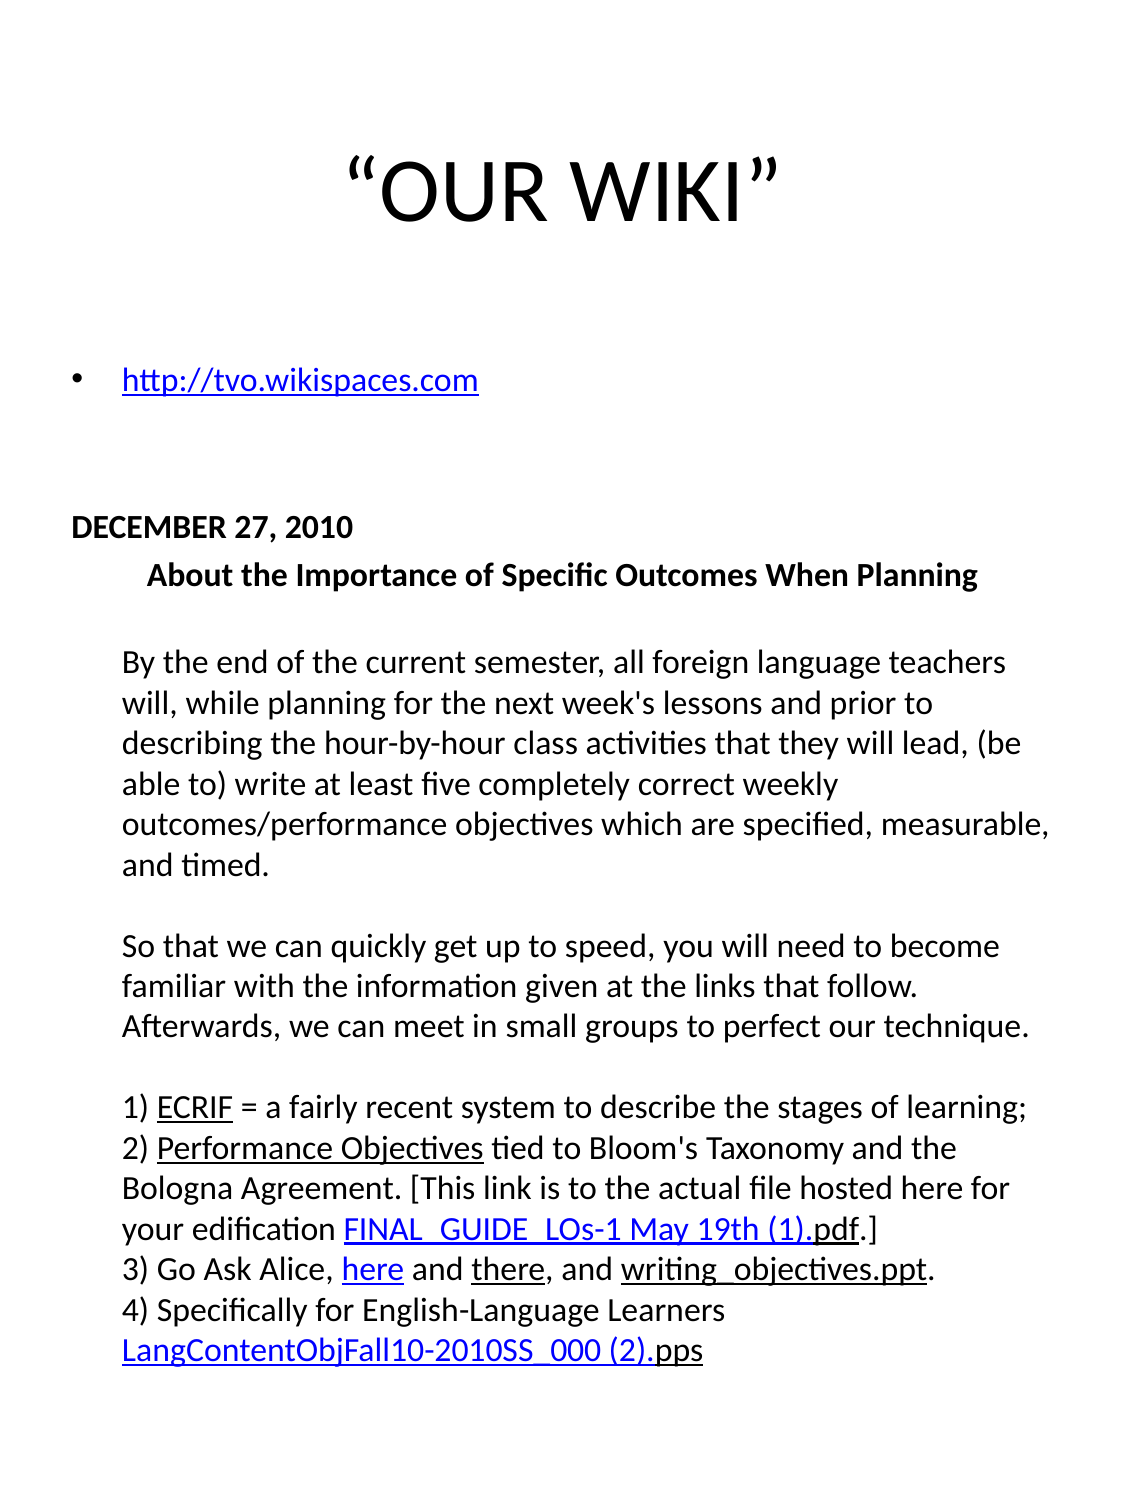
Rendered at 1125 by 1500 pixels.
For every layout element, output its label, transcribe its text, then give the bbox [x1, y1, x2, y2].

list http://tvo.wikispaces.com DECEMBER 27, 2010 About the Importance of Specific Outcomes When Planning By the end of the current semester, all foreign language teachers will, while planning for the next week's lessons and prior to describing the hour-by-hour class activities that they will lead, (be able to) write at least five completely correct weekly outcomes/performance objectives which are specified, measurable, and timed. So that we can quickly get up to speed, you will need to become familiar with the information given at the links that follow. Afterwards, we can meet in small groups to perfect our technique. 1) ECRIF = a fairly recent system to describe the stages of learning; 2) Performance Objectives tied to Bloom's Taxonomy and the Bologna Agreement. [This link is to the actual file hosted here for your edification FINAL_GUIDE_LOs-1 May 19th (1).pdf.] 3) Go Ask Alice, here and there, and writing_objectives.ppt. 4) Specifically for English-Language Learners LangContentObjFall10-2010SS_000 (2).pps [56, 350, 1069, 1438]
title “OUR WIKI” [56, 60, 1069, 310]
